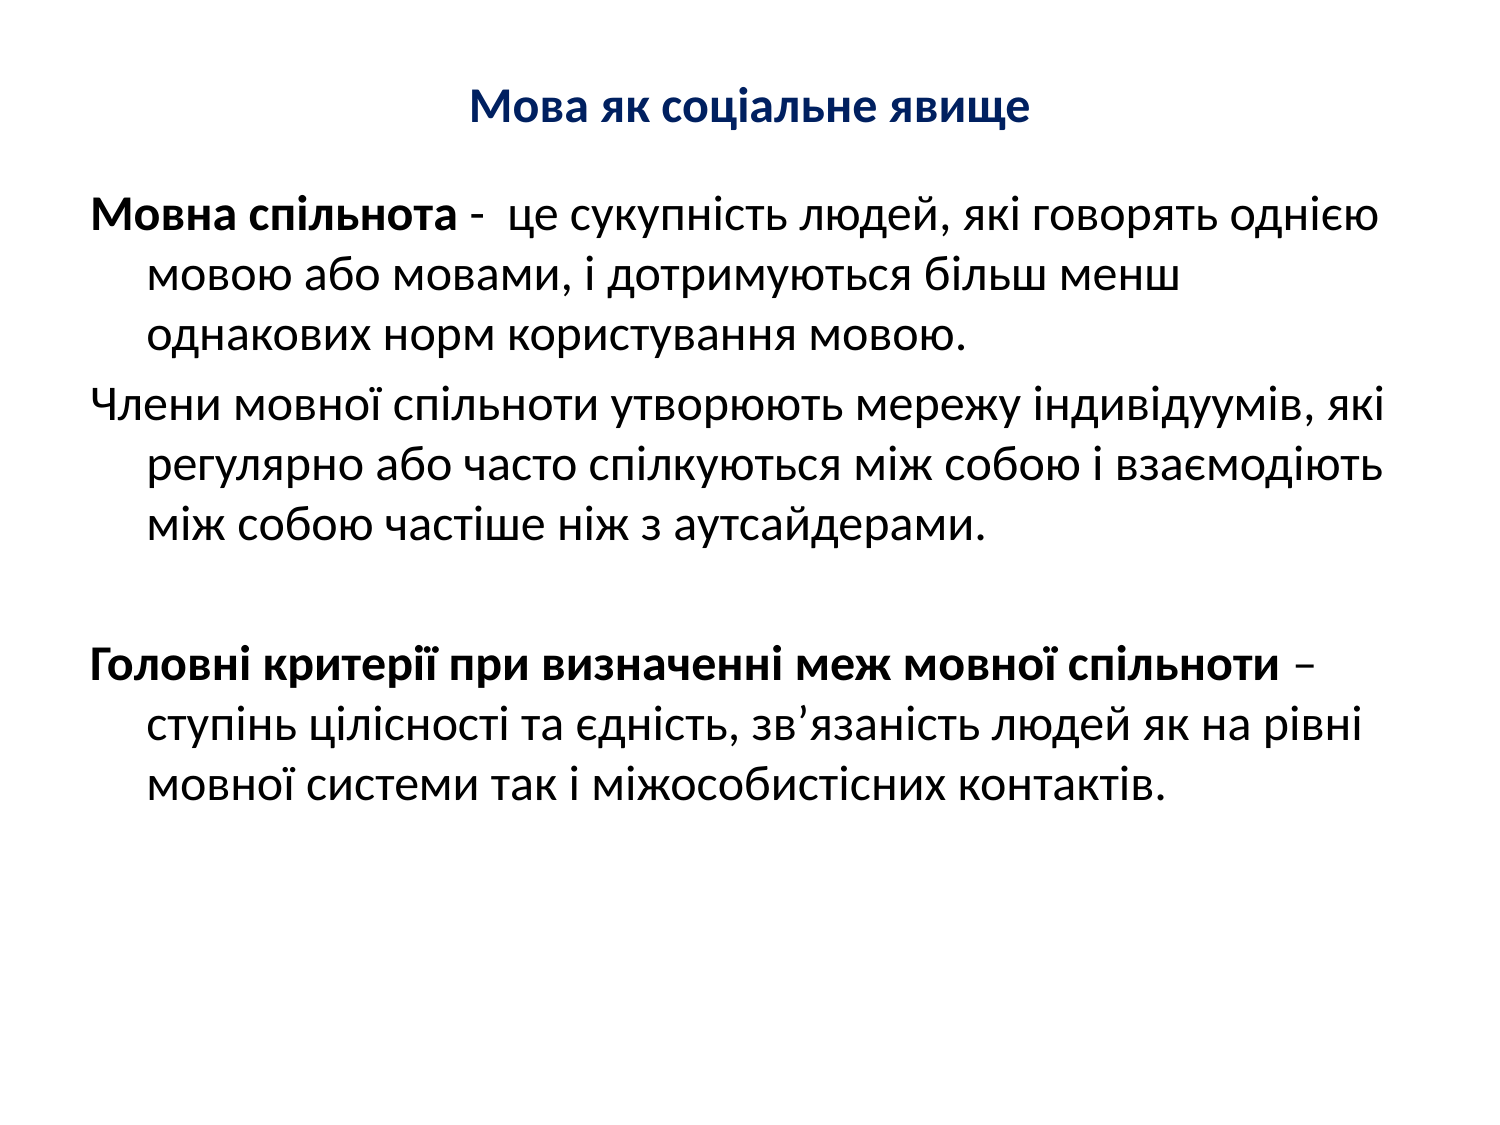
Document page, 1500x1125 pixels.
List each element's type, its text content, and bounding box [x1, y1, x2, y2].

title Мова як соціальне явище [75, 45, 1425, 161]
list Мовна спільнота - це сукупність людей, які говорять однією мовою або мовами, і дотримуються більш менш однакових норм користування мовою. Члени мовної спільноти утворюють мережу індивідуумів, які регулярно або часто спілкуються між собою і взаємодіють між собою частіше ніж з аутсайдерами. Головні критерії при визначенні меж мовної спільноти – ступінь цілісності та єдність, зв’язаність людей як на рівні мовної системи так і міжособистісних контактів. [75, 172, 1425, 1005]
